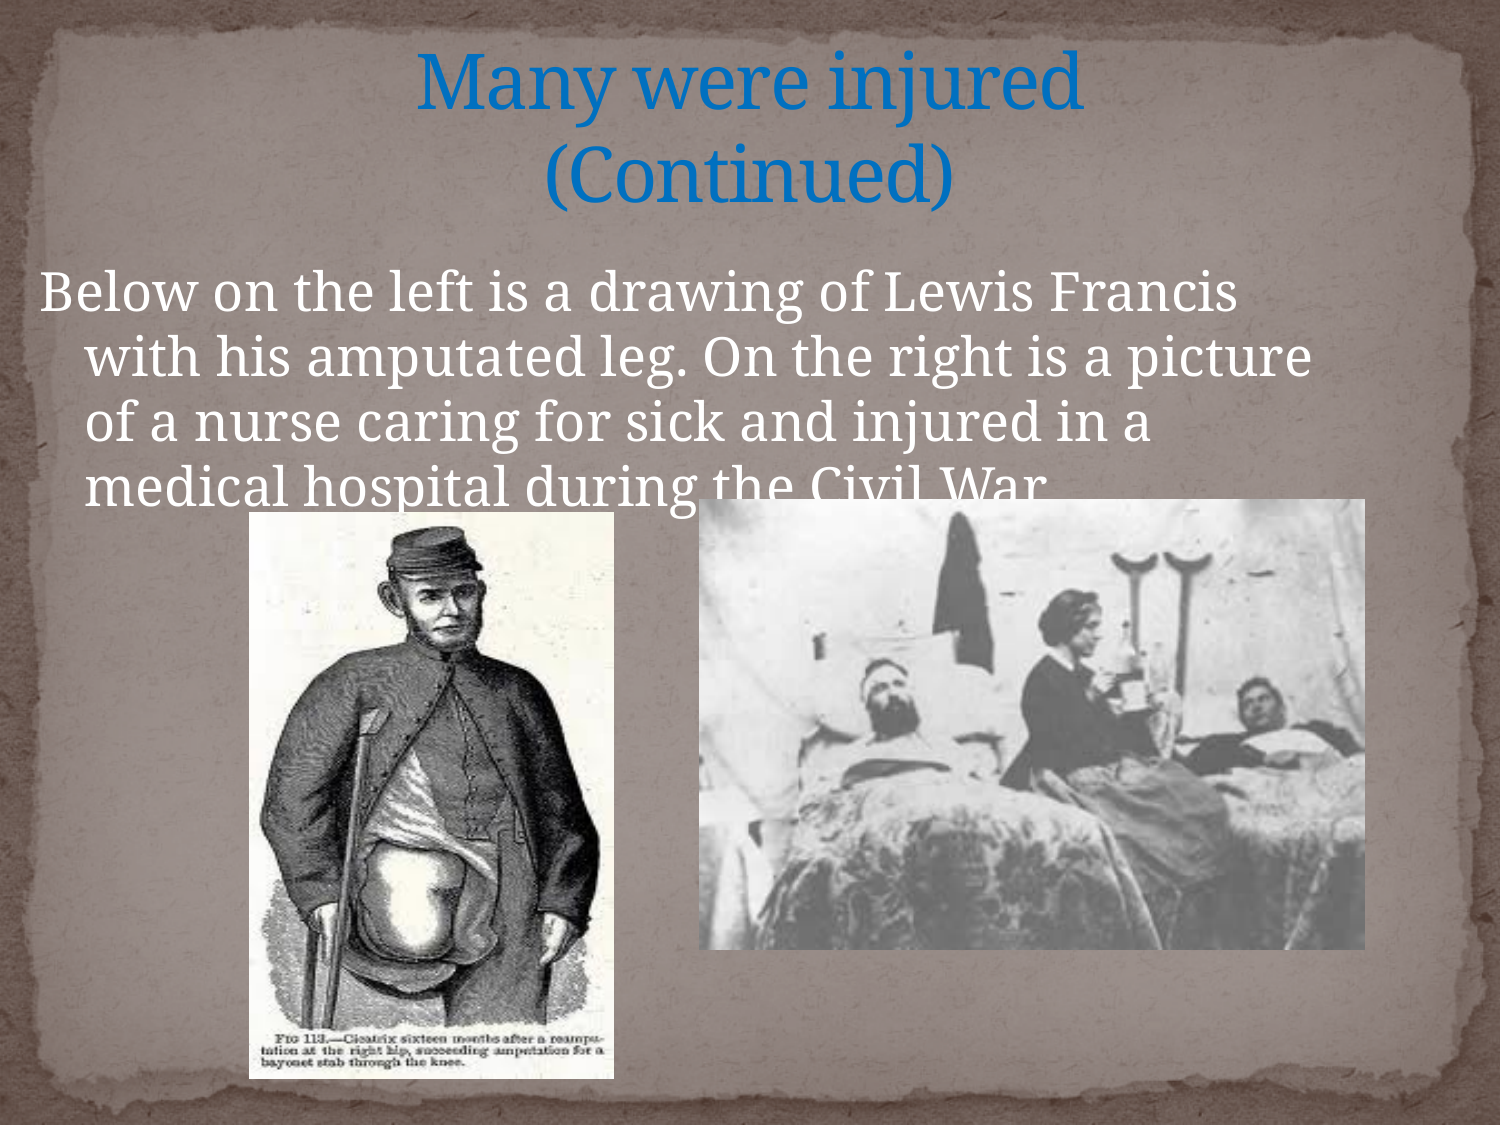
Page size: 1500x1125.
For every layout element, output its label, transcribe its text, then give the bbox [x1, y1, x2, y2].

picture [249, 512, 614, 1079]
picture [699, 499, 1365, 950]
title Many were injured (Continued) [74, 24, 1425, 225]
list Below on the left is a drawing of Lewis Francis with his amputated leg. On the right is a picture of a nurse caring for sick and injured in a medical hospital during the Civil War. [24, 249, 1375, 1000]
